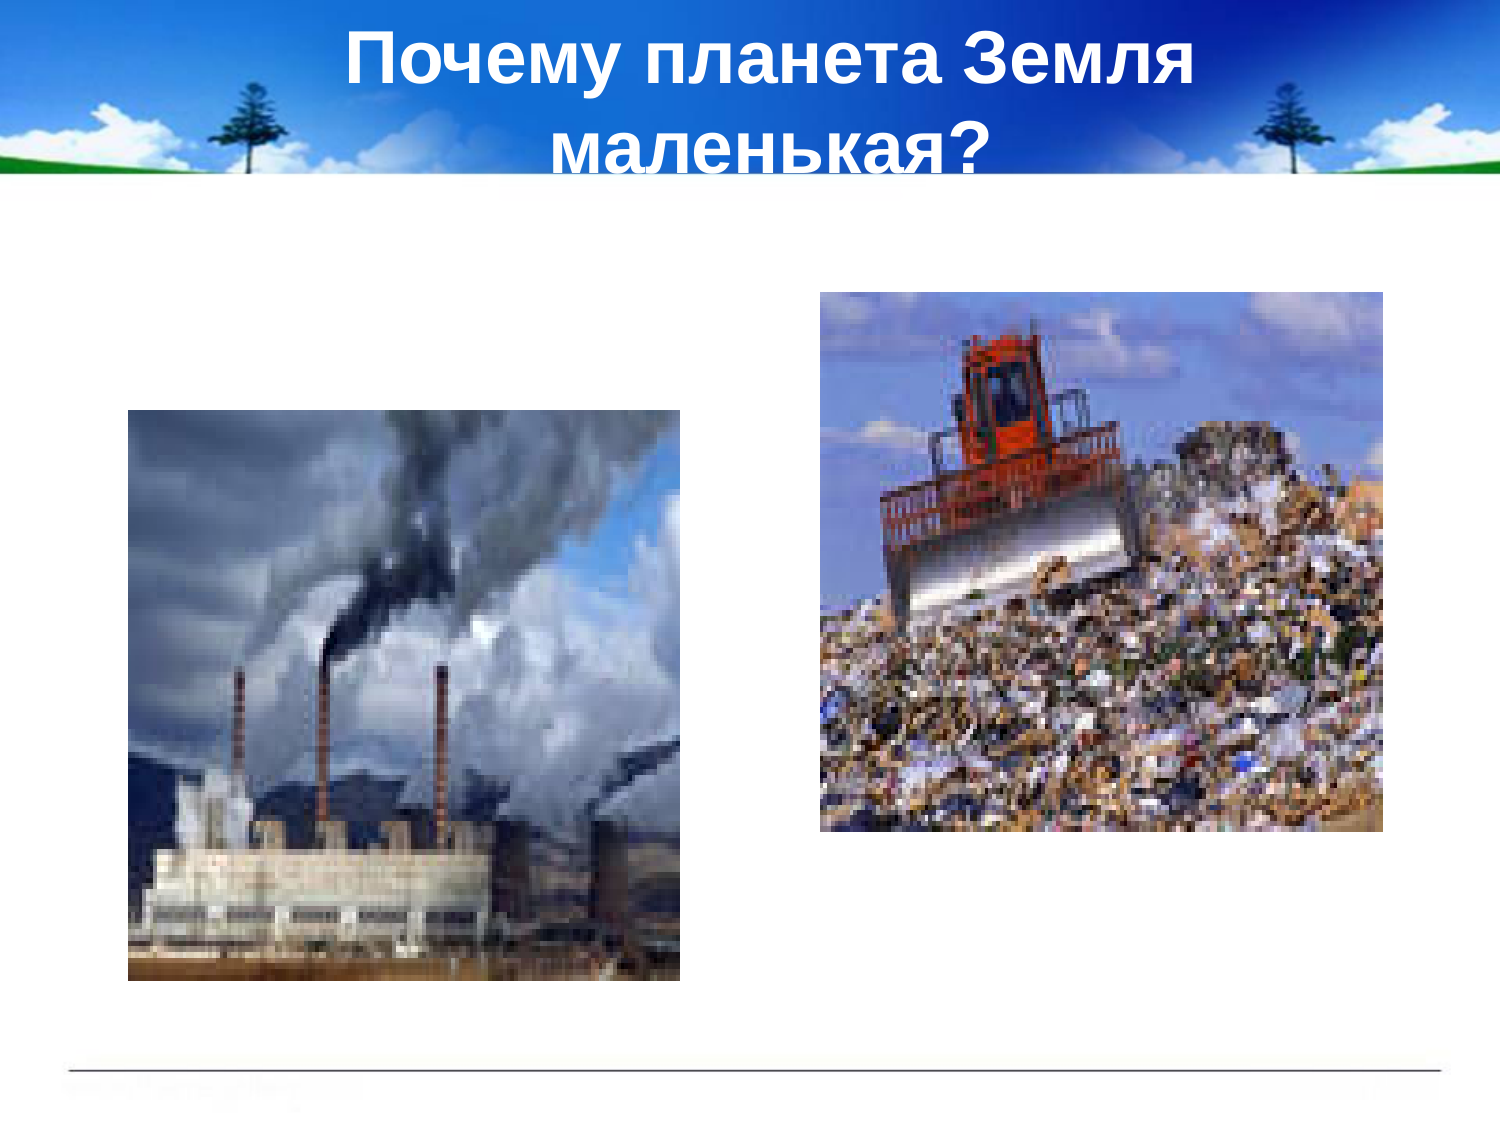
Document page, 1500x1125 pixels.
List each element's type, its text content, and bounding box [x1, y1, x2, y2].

title Почему планета Земля маленькая? [304, 34, 1238, 163]
picture [0, 0, 1500, 1125]
